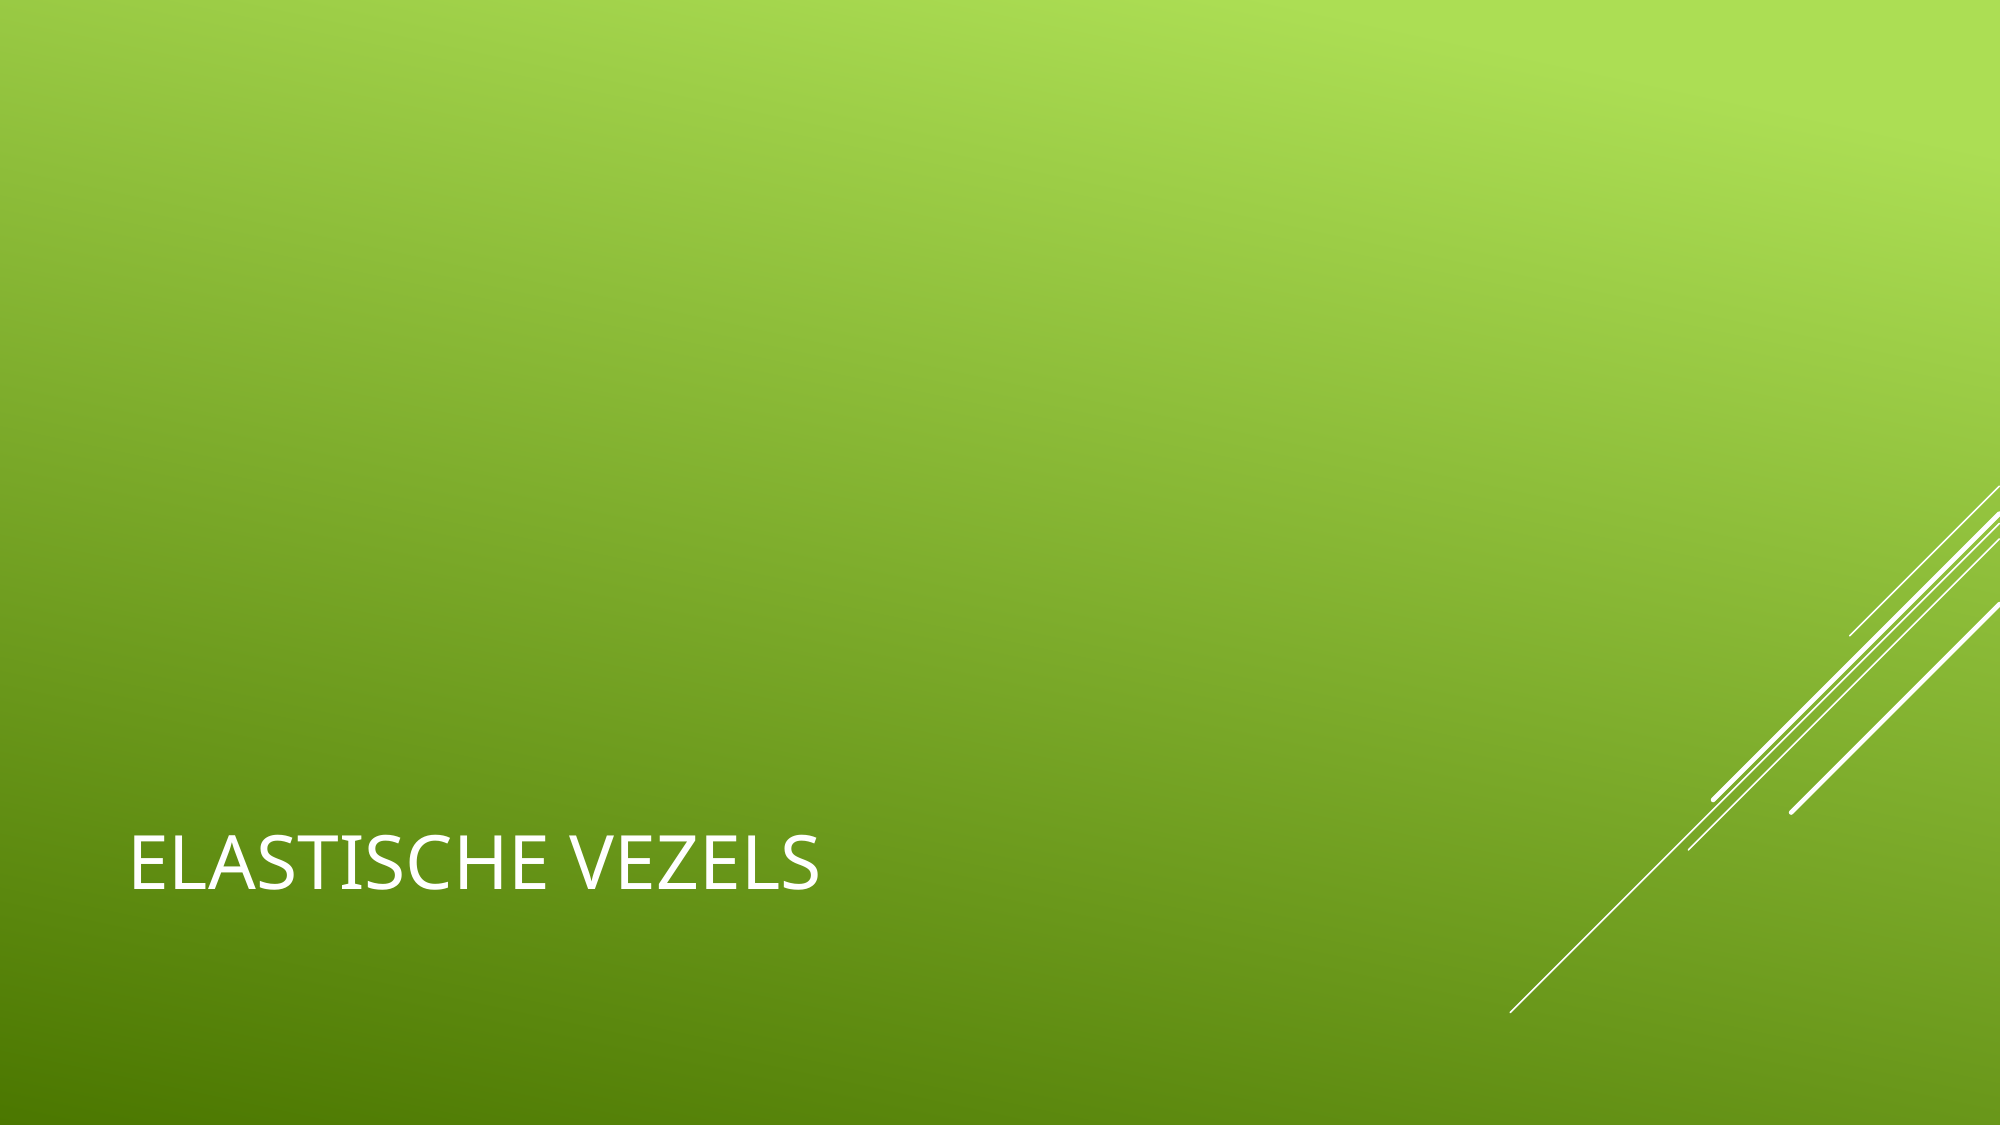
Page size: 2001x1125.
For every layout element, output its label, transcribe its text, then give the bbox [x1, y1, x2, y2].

title Elastische vezels [112, 736, 1513, 984]
